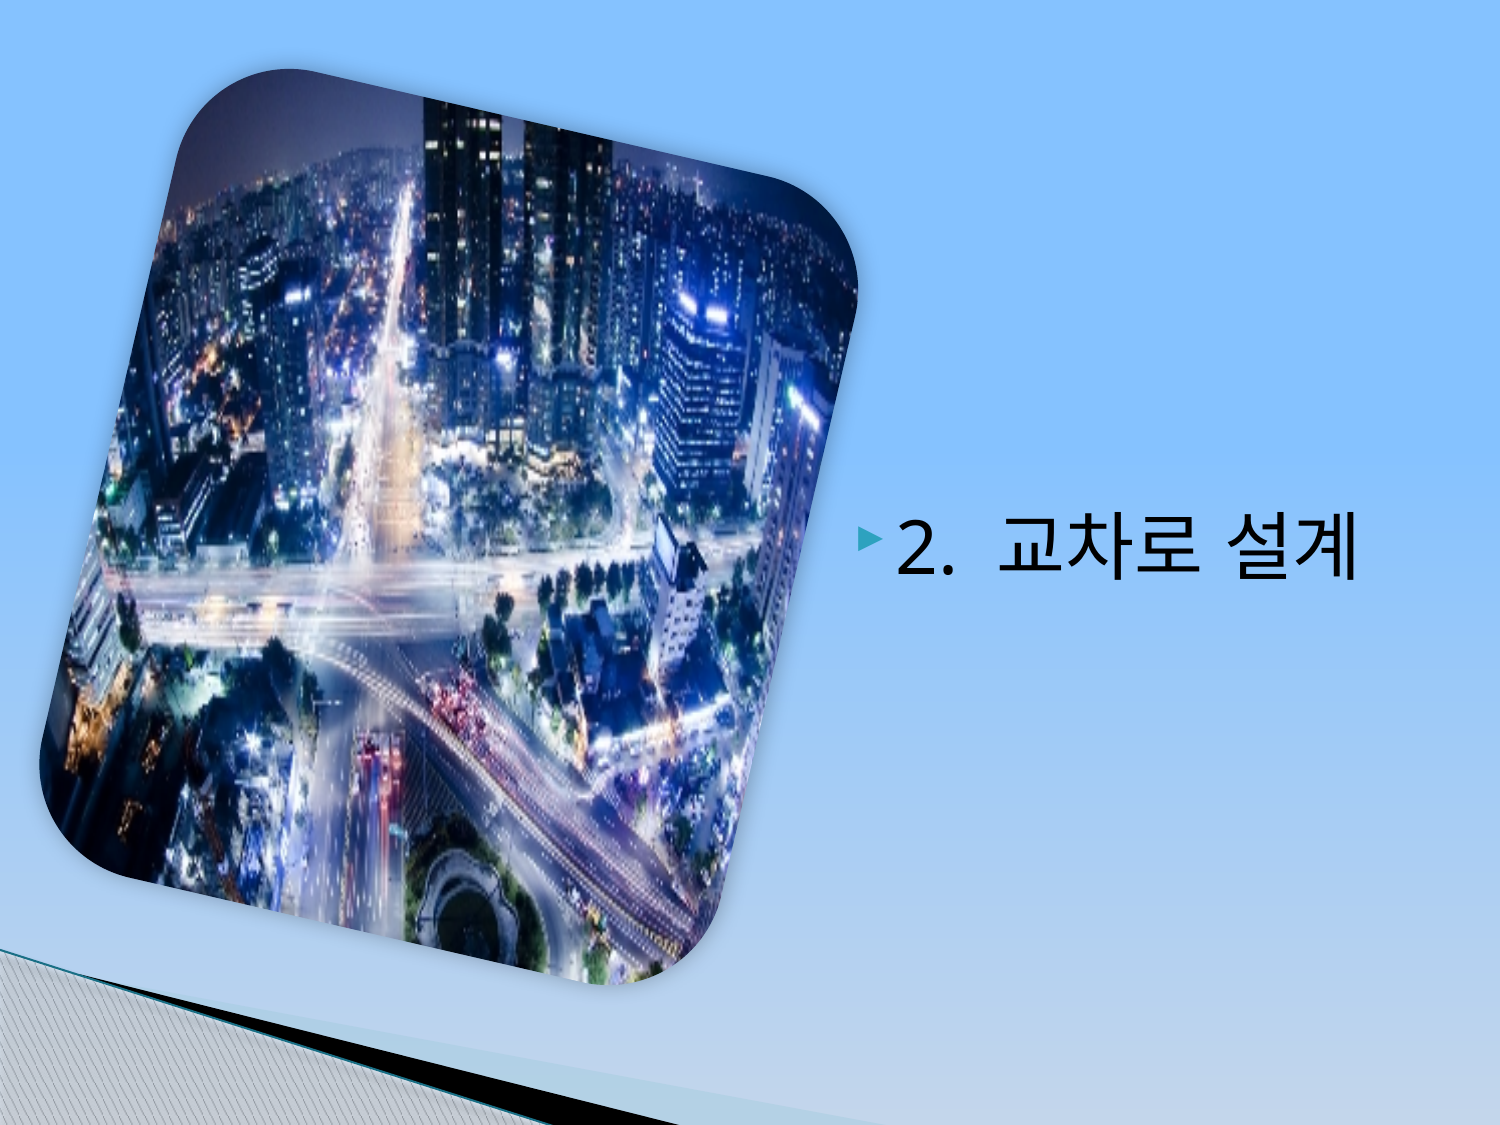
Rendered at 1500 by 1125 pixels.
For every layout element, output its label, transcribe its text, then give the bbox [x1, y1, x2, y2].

picture [39, 68, 859, 986]
list 2. 교차로 설계 [820, 491, 1439, 620]
